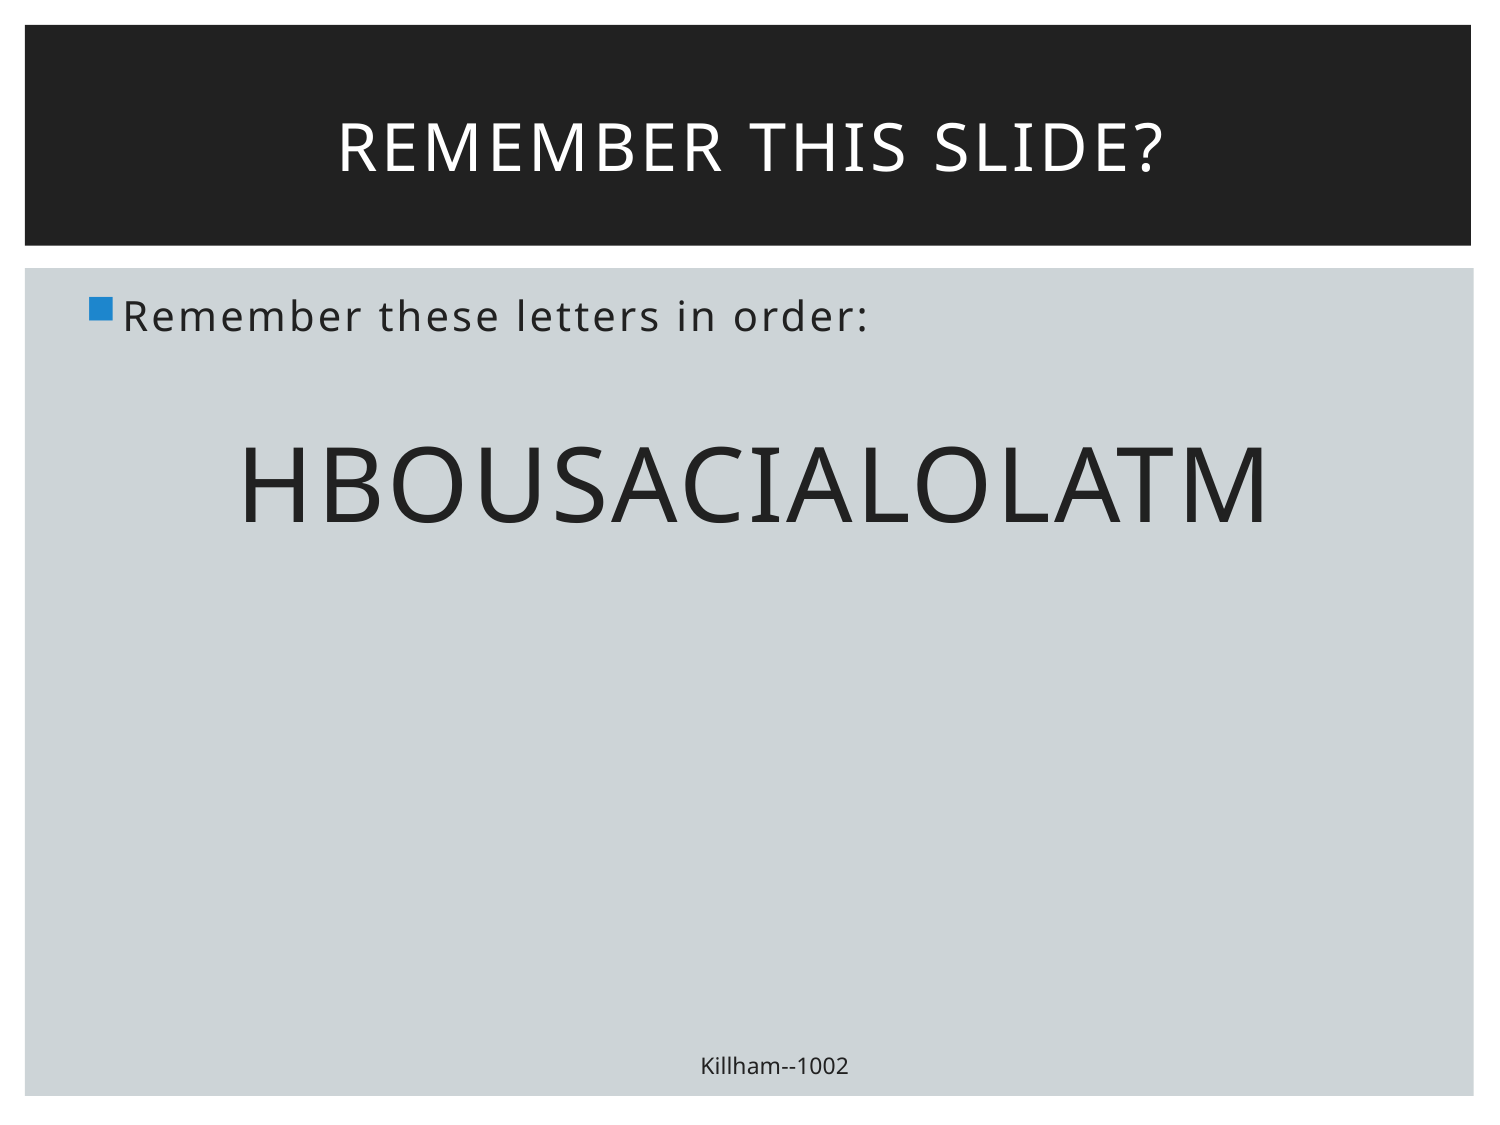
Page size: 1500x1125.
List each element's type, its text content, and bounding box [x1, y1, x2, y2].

footer Killham--1002 [500, 1042, 1050, 1088]
list Remember these letters in order: HBOUSACIALOLATM [62, 281, 1442, 1005]
title Remember this Slide? [62, 58, 1438, 232]
